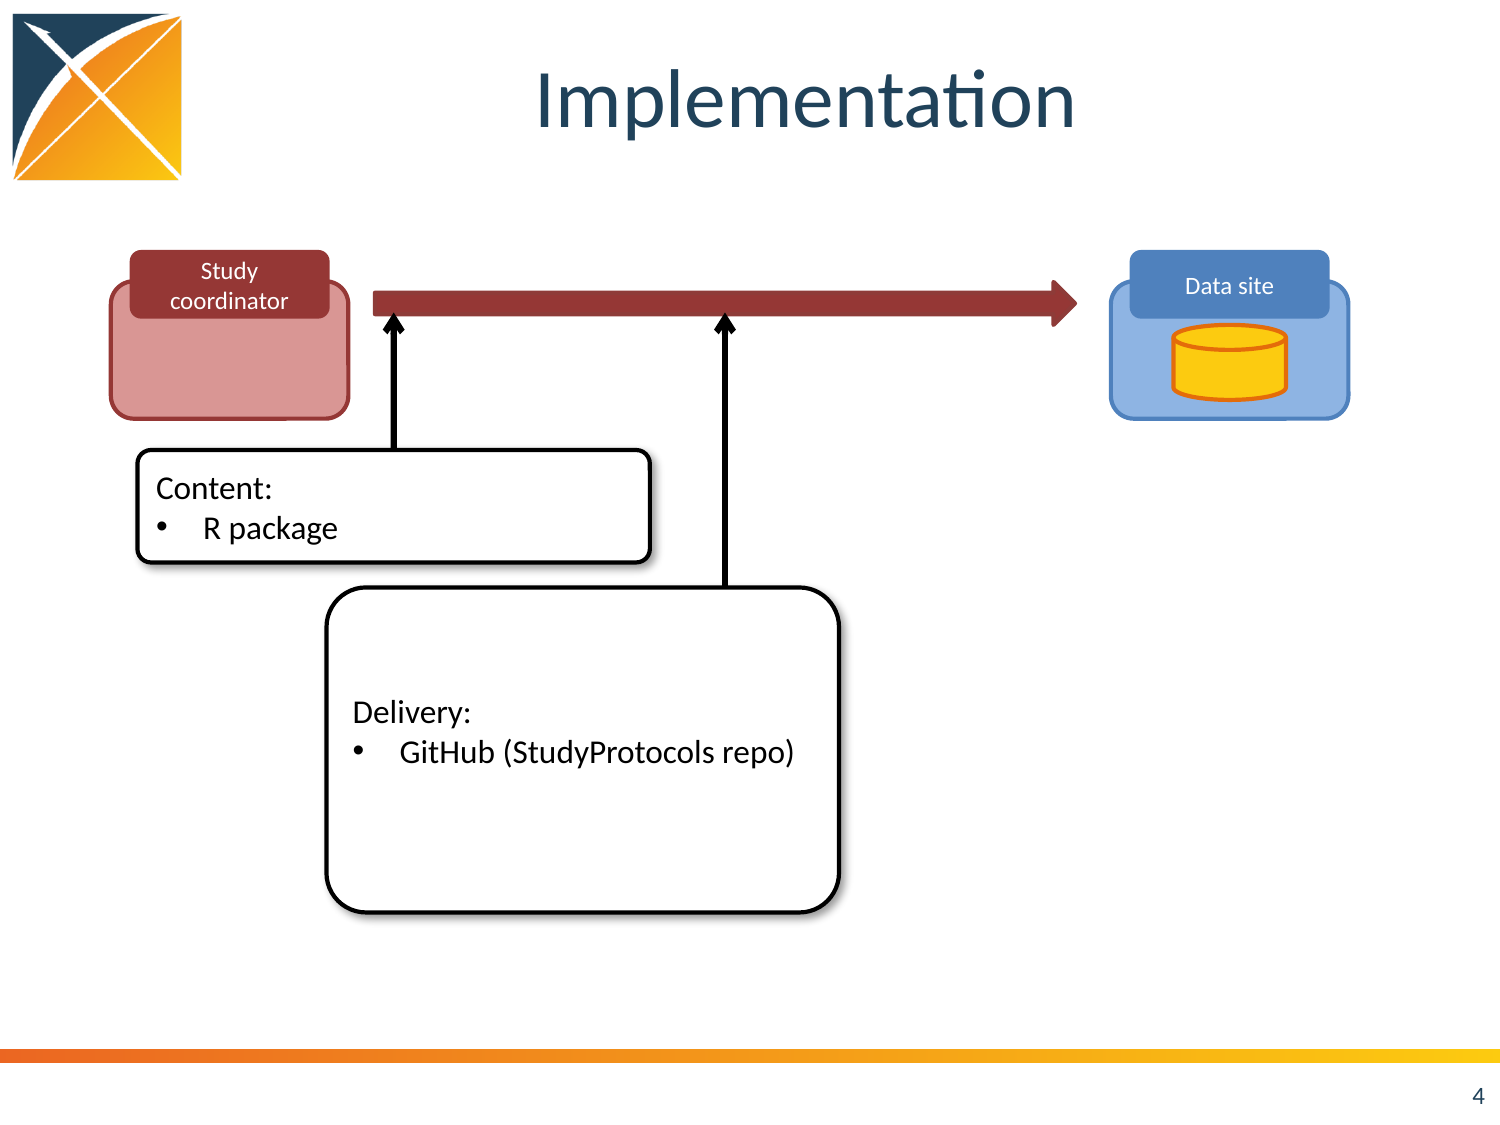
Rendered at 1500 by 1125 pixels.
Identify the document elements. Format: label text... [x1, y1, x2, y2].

title Implementation [187, 24, 1425, 163]
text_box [137, 312, 324, 563]
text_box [1110, 249, 1349, 419]
text_box [372, 279, 1078, 327]
slide_number 4 [1149, 1065, 1500, 1125]
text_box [326, 312, 840, 913]
picture [0, 0, 206, 200]
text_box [110, 249, 349, 419]
